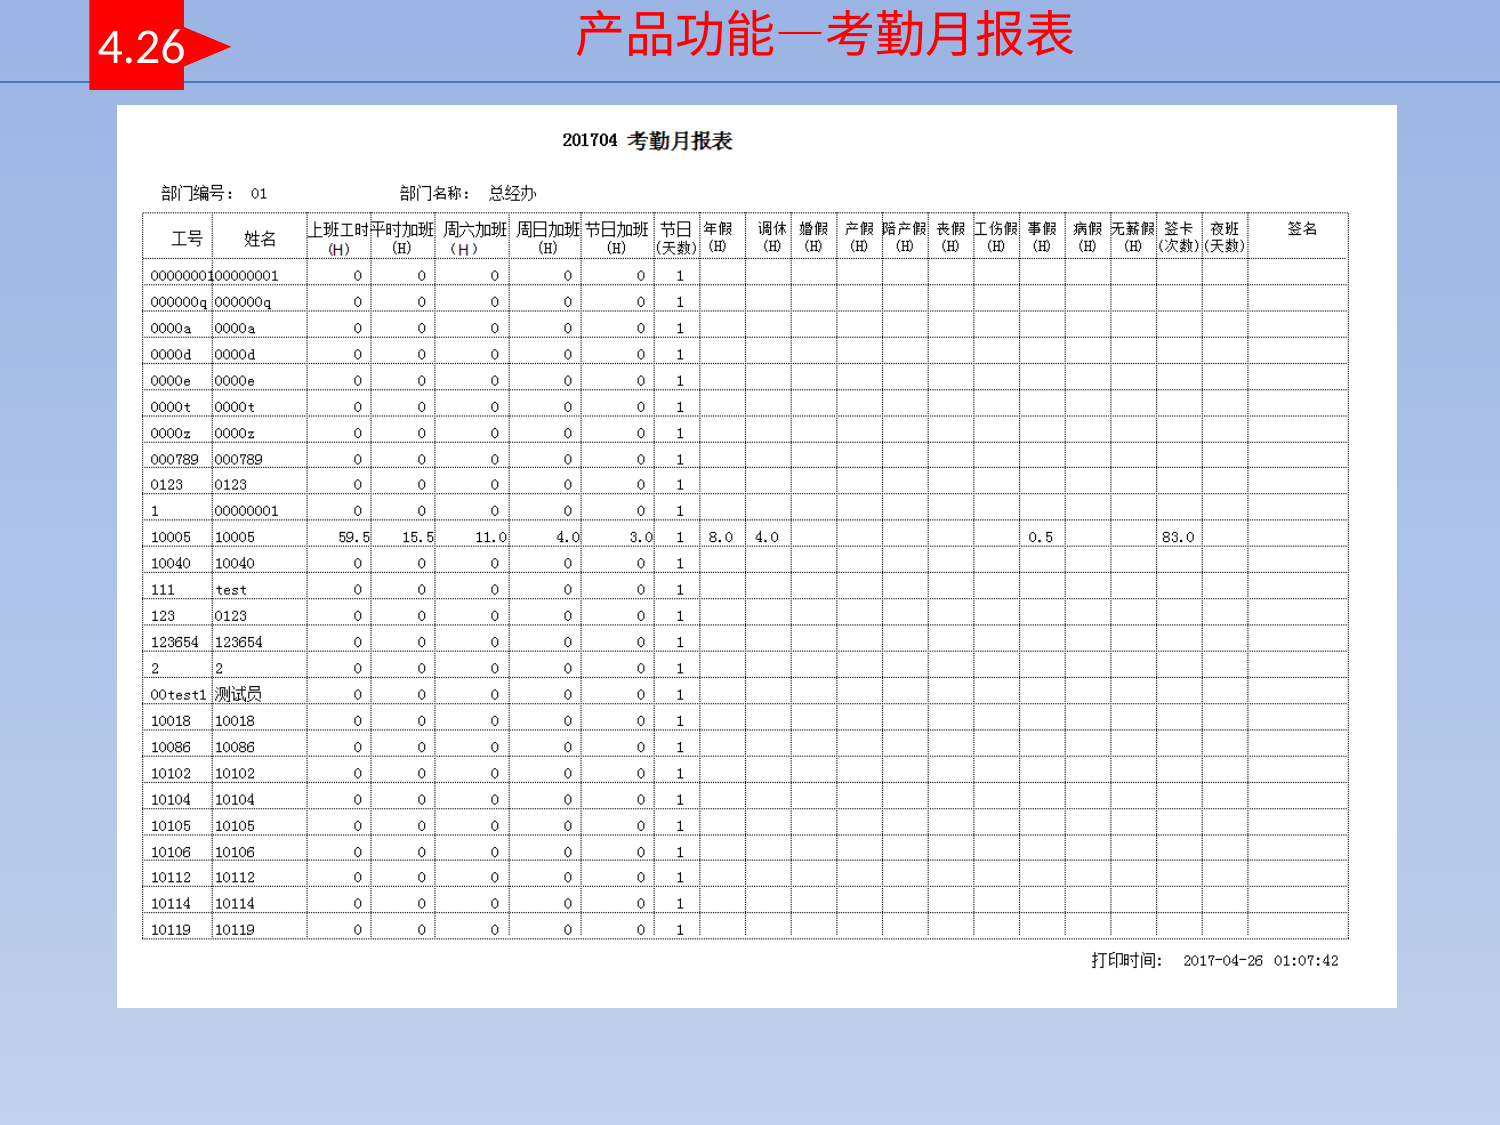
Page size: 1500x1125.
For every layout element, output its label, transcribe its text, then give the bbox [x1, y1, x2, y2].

picture [116, 105, 1397, 1008]
text_box 4.26 [82, 6, 201, 81]
text_box [87, 0, 186, 6]
text_box [201, 31, 234, 62]
text_box 产品功能—考勤月报表 [561, 0, 1137, 71]
